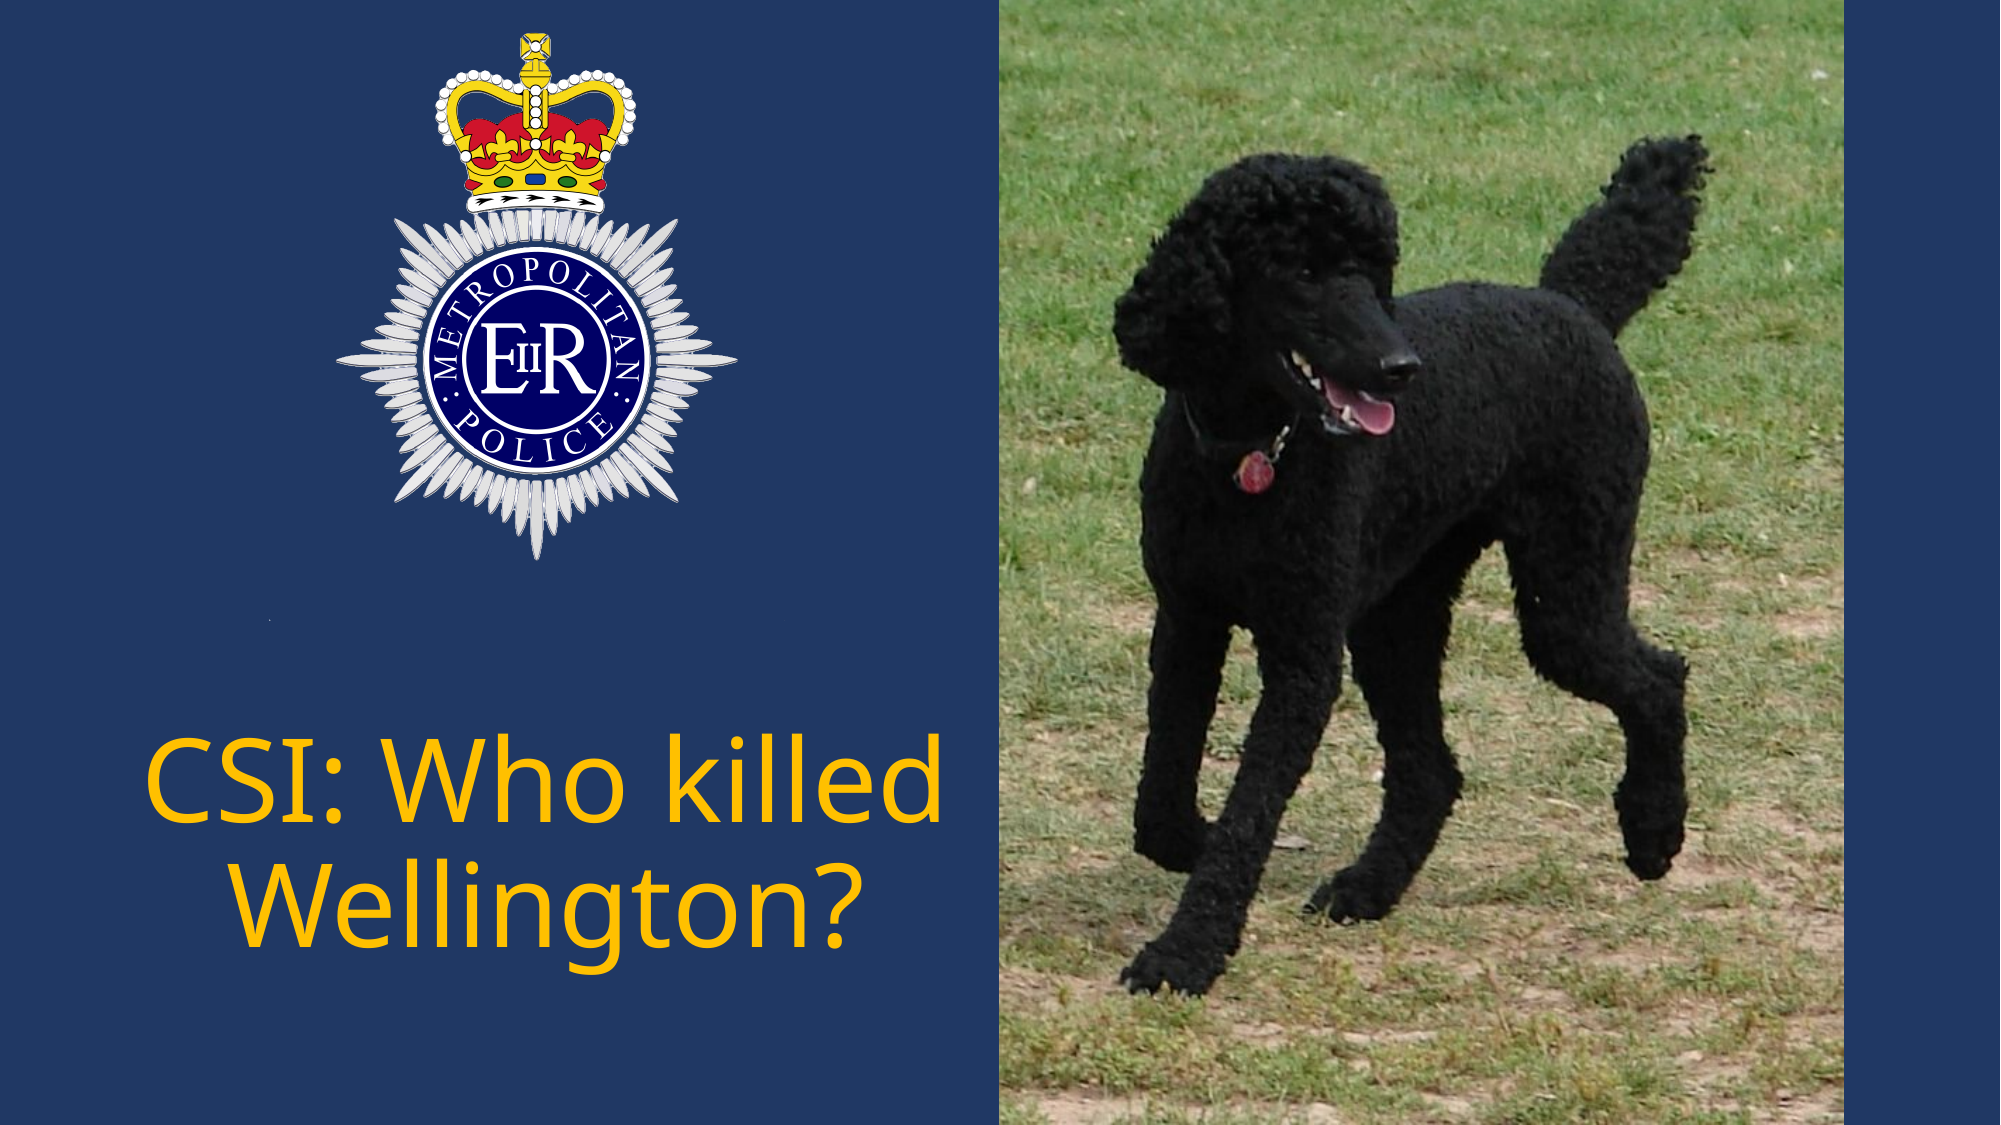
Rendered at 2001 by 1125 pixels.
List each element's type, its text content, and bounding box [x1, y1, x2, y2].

picture [269, 0, 785, 621]
picture [999, 0, 1844, 1125]
title CSI: Who killed Wellington? [123, 588, 968, 981]
